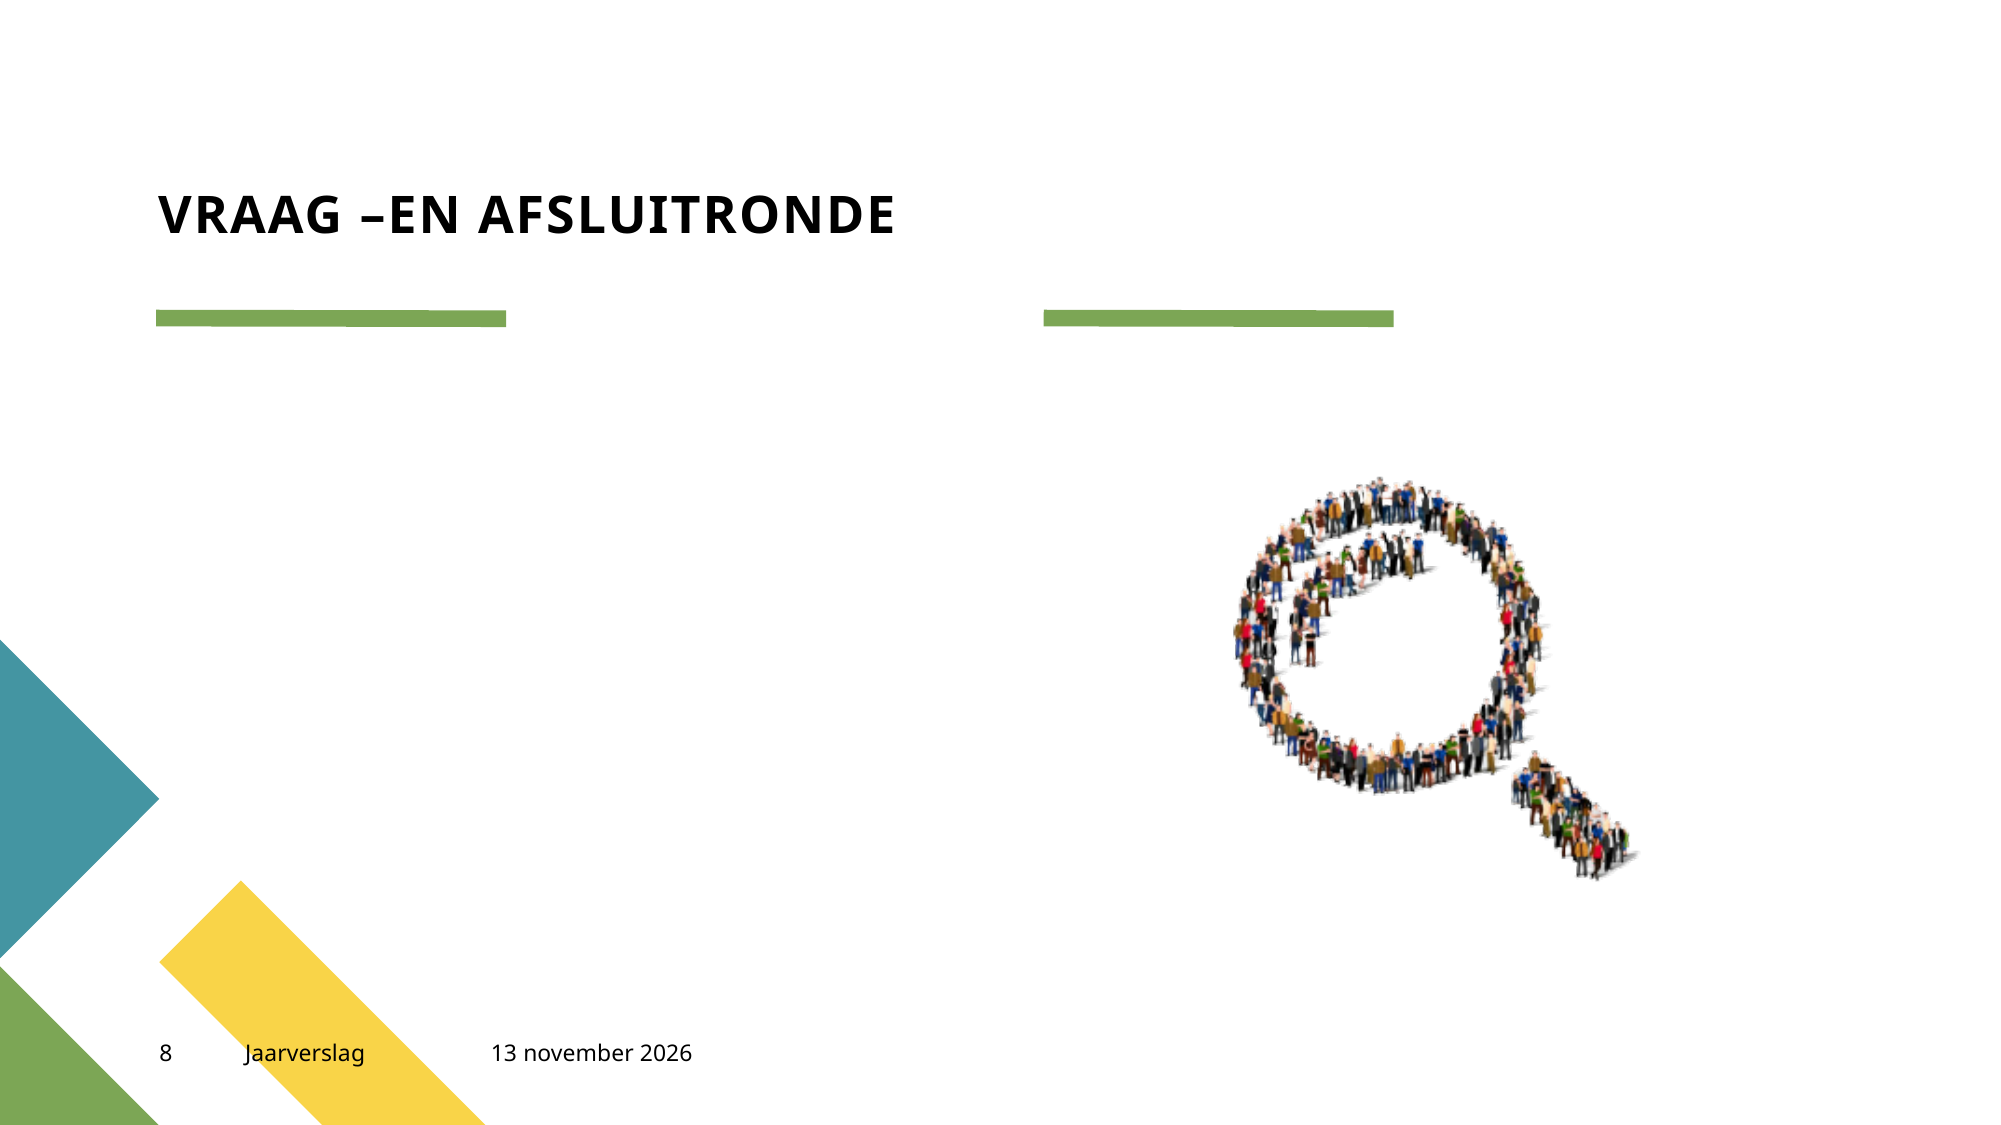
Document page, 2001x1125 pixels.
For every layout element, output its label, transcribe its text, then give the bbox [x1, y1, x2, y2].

slide_number 8 [159, 1038, 246, 1080]
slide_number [491, 1038, 707, 1080]
footer Jaarverslag [246, 1038, 491, 1080]
title VRAAG –EN AFSLUITRONDE [158, 144, 969, 245]
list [1193, 459, 1674, 900]
